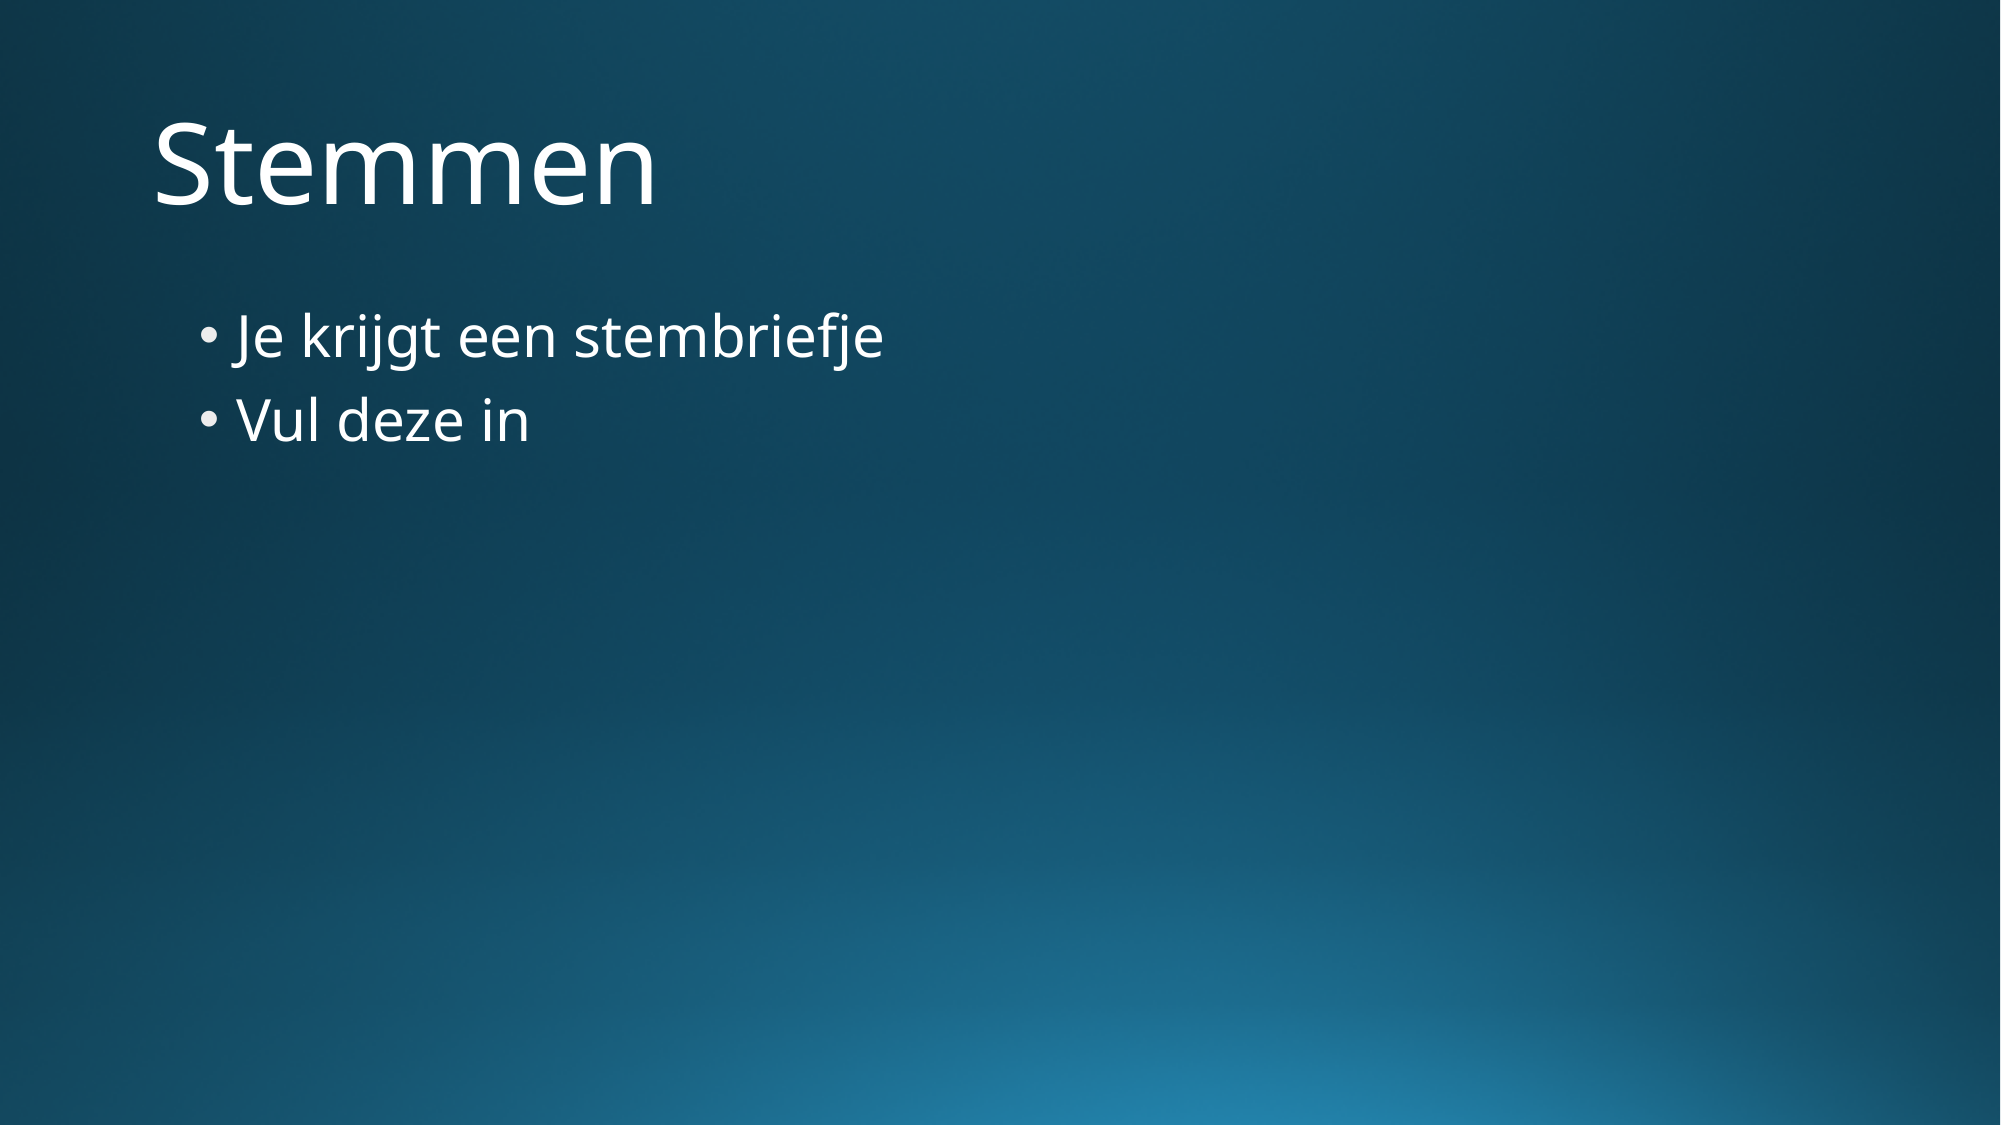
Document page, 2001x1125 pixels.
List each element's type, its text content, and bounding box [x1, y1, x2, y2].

list Je krijgt een stembriefje Vul deze in [183, 299, 1863, 1014]
picture [0, 0, 2001, 1125]
title Stemmen [137, 59, 1863, 278]
